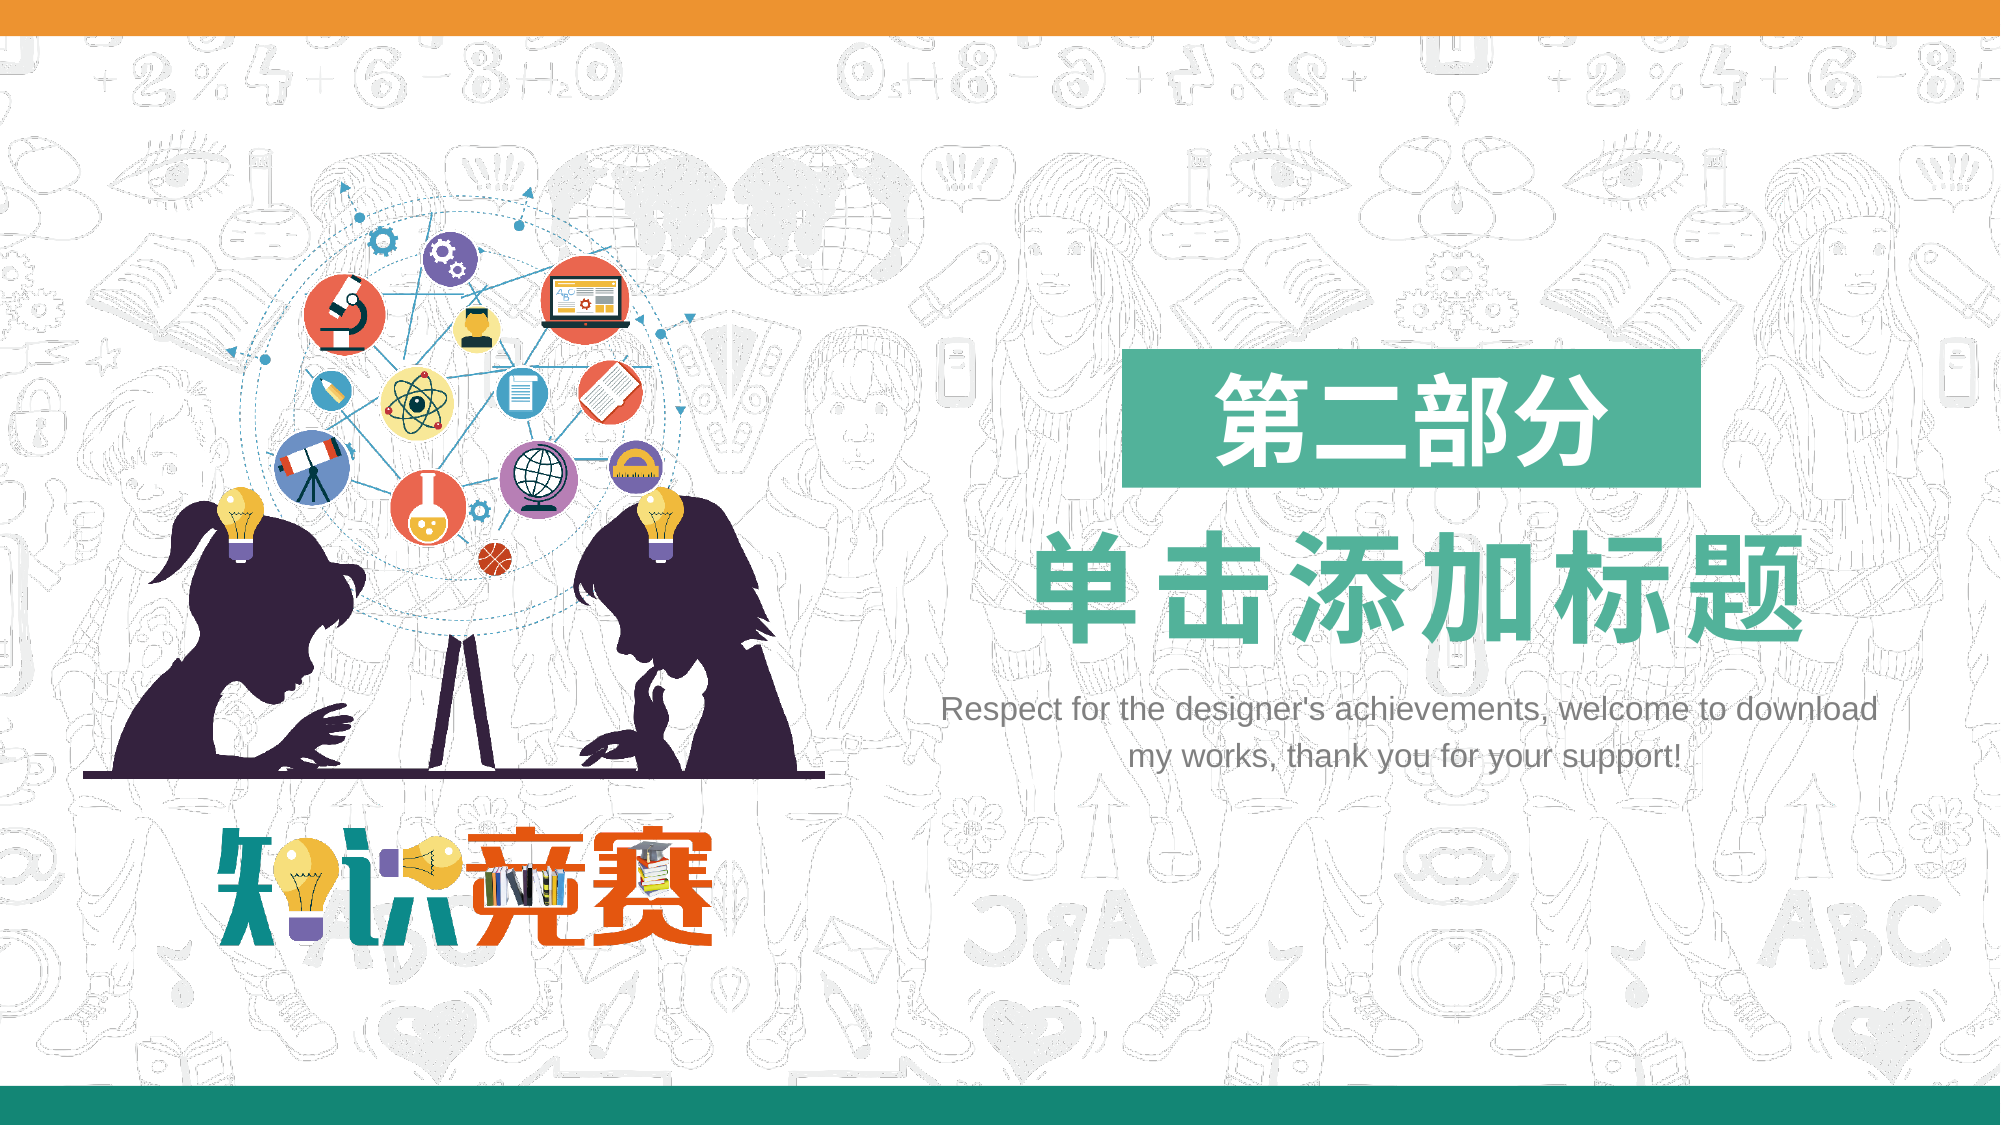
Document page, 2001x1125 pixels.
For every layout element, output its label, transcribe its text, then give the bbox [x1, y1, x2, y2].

picture [0, 0, 2001, 1125]
text_box Respect for the designer's achievements, welcome to download my works, thank you for your support! [907, 671, 1913, 782]
text_box 第二部分 [1121, 348, 1702, 489]
text_box 单击添加标题 [1005, 505, 1823, 666]
